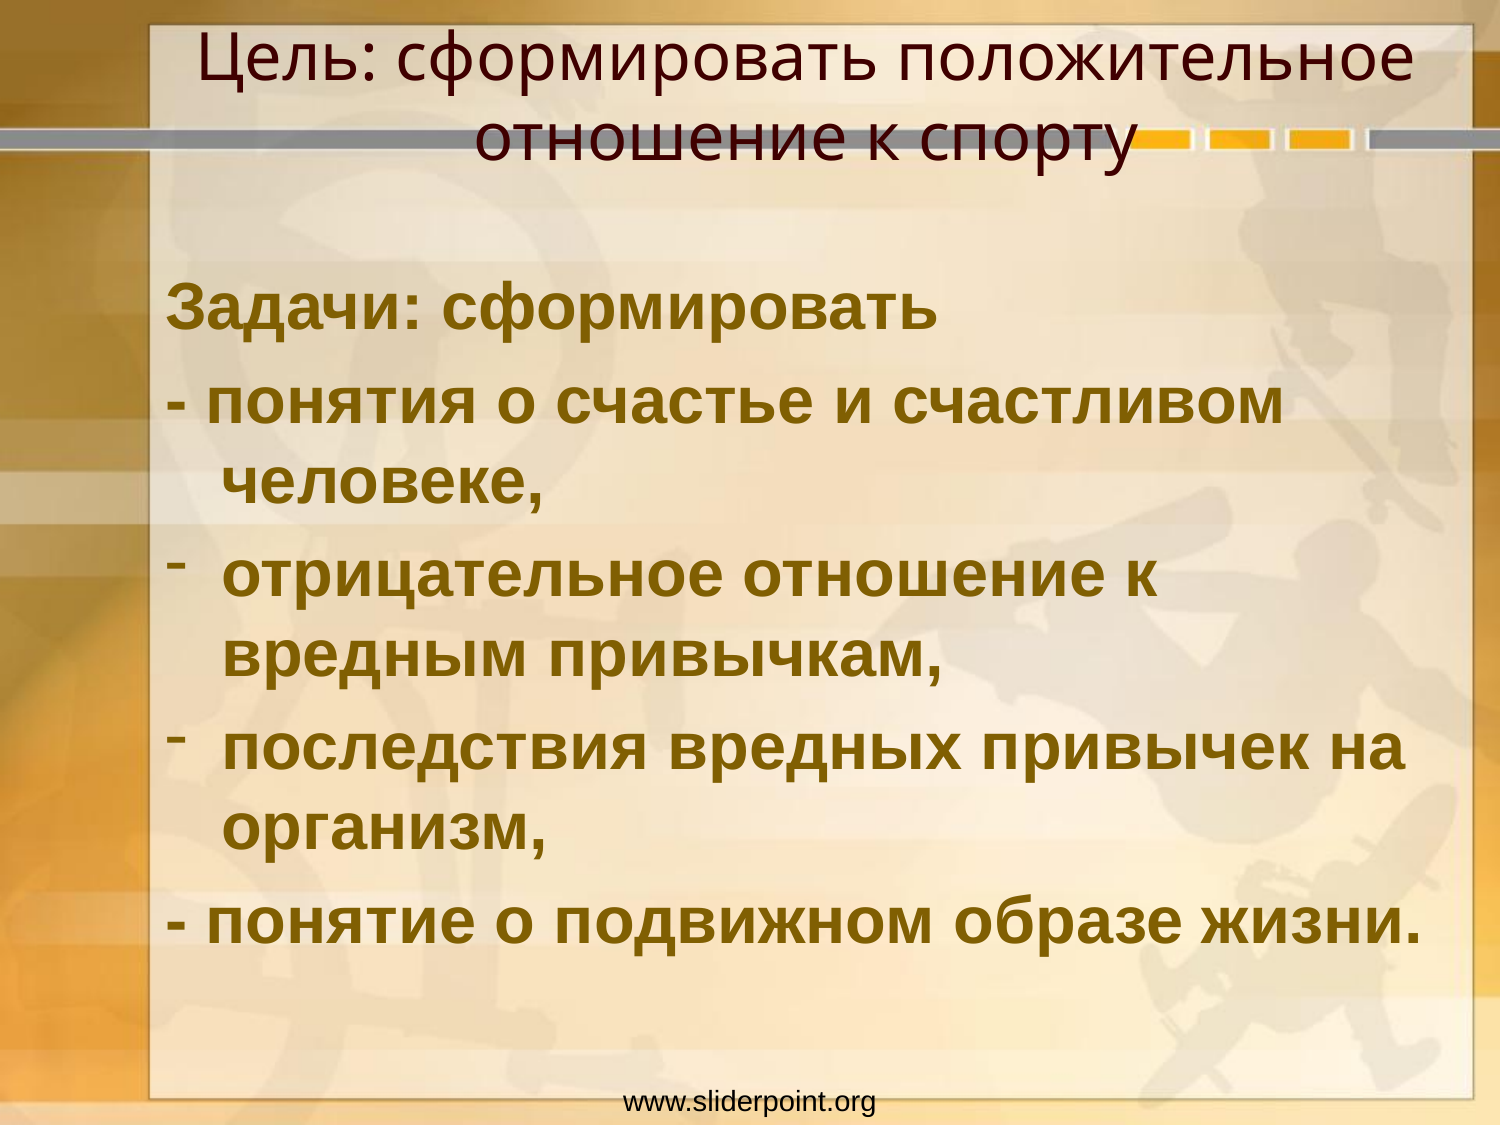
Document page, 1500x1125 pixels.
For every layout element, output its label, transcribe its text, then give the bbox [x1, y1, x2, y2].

title Цель: сформировать положительное отношение к спорту [149, 0, 1463, 162]
list Задачи: сформировать - понятия о счастье и счастливом человеке, отрицательное отношение к вредным привычкам, последствия вредных привычек на организм, - понятие о подвижном образе жизни. [149, 162, 1463, 1051]
footer www.sliderpoint.org [512, 1074, 988, 1125]
picture [0, 0, 1500, 1125]
